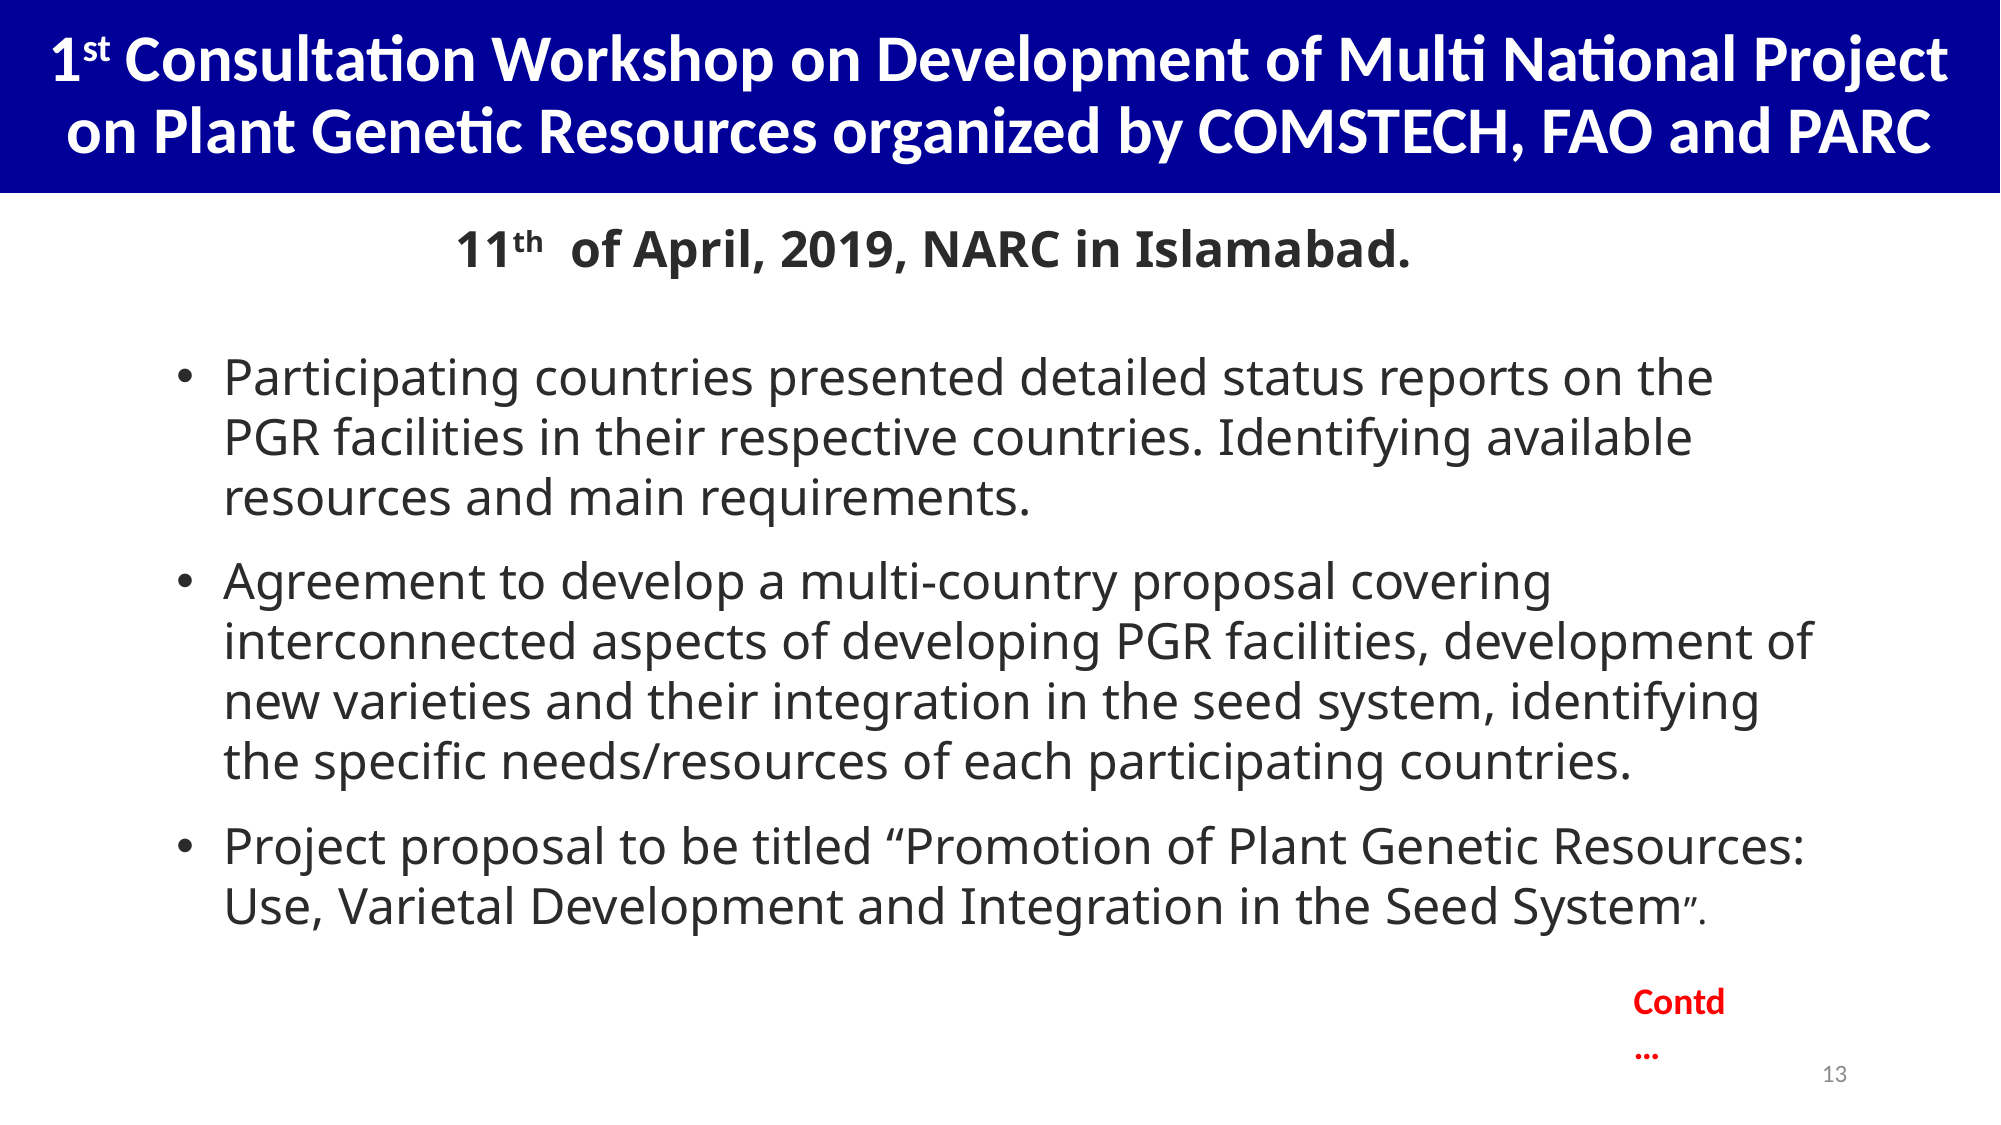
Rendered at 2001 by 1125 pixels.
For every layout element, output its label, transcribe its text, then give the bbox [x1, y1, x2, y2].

slide_number 13 [1412, 1042, 1863, 1103]
text_box Participating countries presented detailed status reports on the PGR facilities in their respective countries. Identifying available resources and main requirements. Agreement to develop a multi-country proposal covering interconnected aspects of developing PGR facilities, development of new varieties and their integration in the seed system, identifying the specific needs/resources of each participating countries. Project proposal to be titled “Promotion of Plant Genetic Resources: Use, Varietal Development and Integration in the Seed System”. [161, 337, 1835, 943]
text_box Contd… [1618, 969, 1750, 1075]
title 1st Consultation Workshop on Development of Multi National Project on Plant Genetic Resources organized by COMSTECH, FAO and PARC [0, 0, 2000, 193]
text_box 11th of April, 2019, NARC in Islamabad. [324, 210, 1544, 285]
